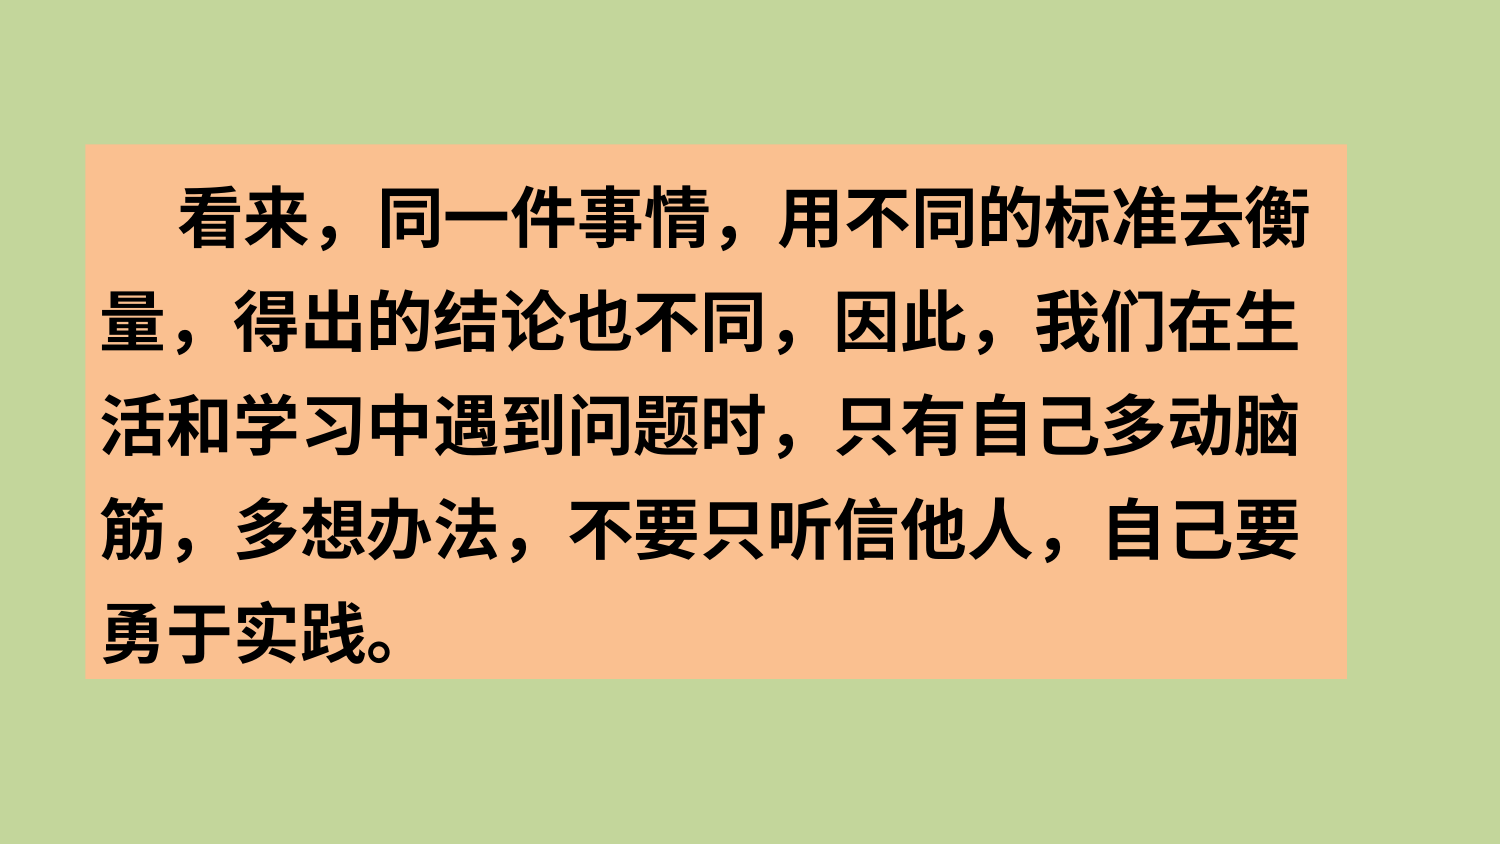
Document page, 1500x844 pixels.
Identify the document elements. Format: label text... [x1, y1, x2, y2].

text_box 看来，同一件事情，用不同的标准去衡量，得出的结论也不同，因此，我们在生活和学习中遇到问题时，只有自己多动脑筋，多想办法，不要只听信他人，自己要勇于实践。 [85, 144, 1347, 679]
